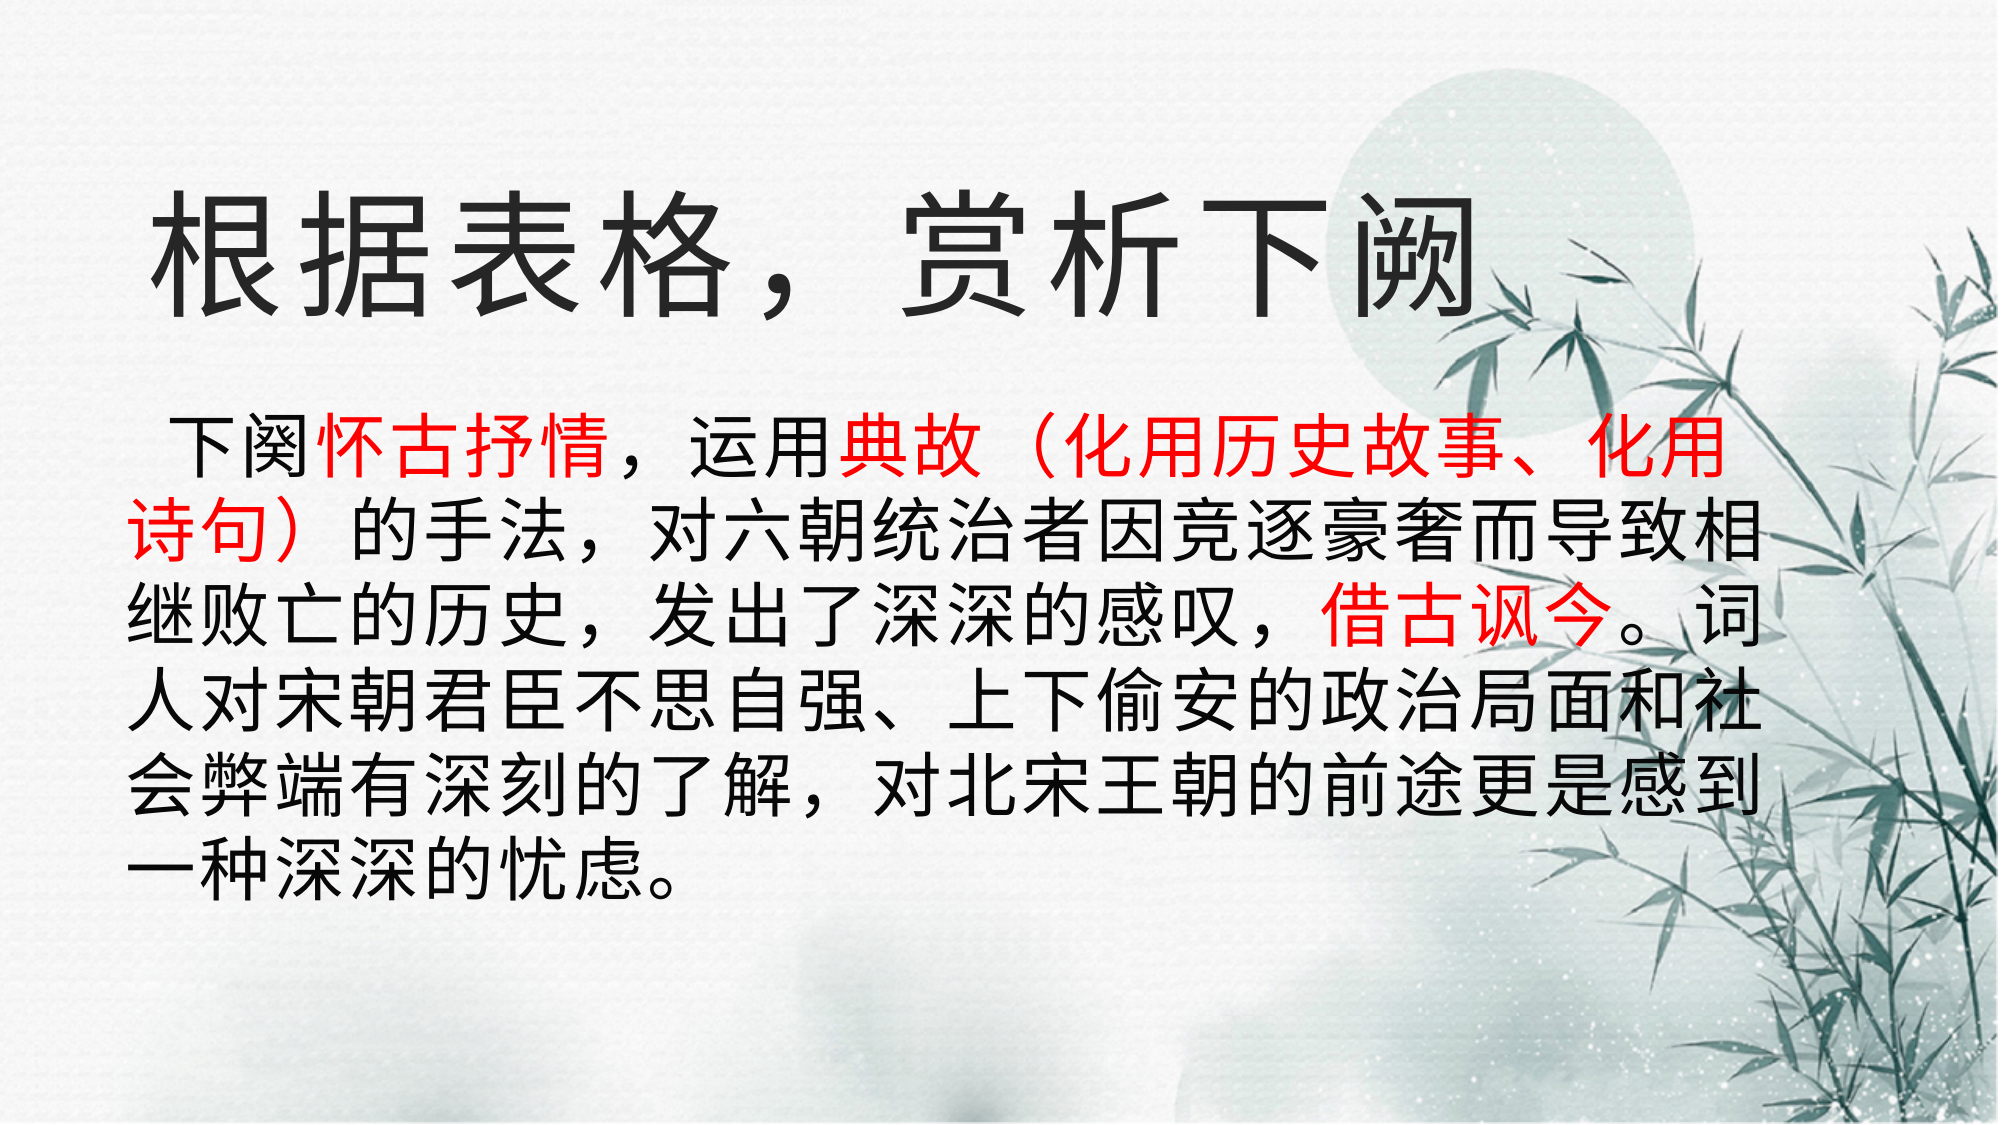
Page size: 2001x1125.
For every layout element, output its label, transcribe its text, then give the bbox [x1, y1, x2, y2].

title 根据表格，赏析下阙 [131, 139, 1527, 342]
picture [0, 0, 1998, 1124]
subtitle 下阕怀古抒情，运用典故（化用历史故事、化用诗句）的手法，对六朝统治者因竞逐豪奢而导致相继败亡的历史，发出了深深的感叹，借古讽今。词人对宋朝君臣不思自强、上下偷安的政治局面和社会弊端有深刻的了解，对北宋王朝的前途更是感到一种深深的忧虑。 [110, 393, 1819, 918]
